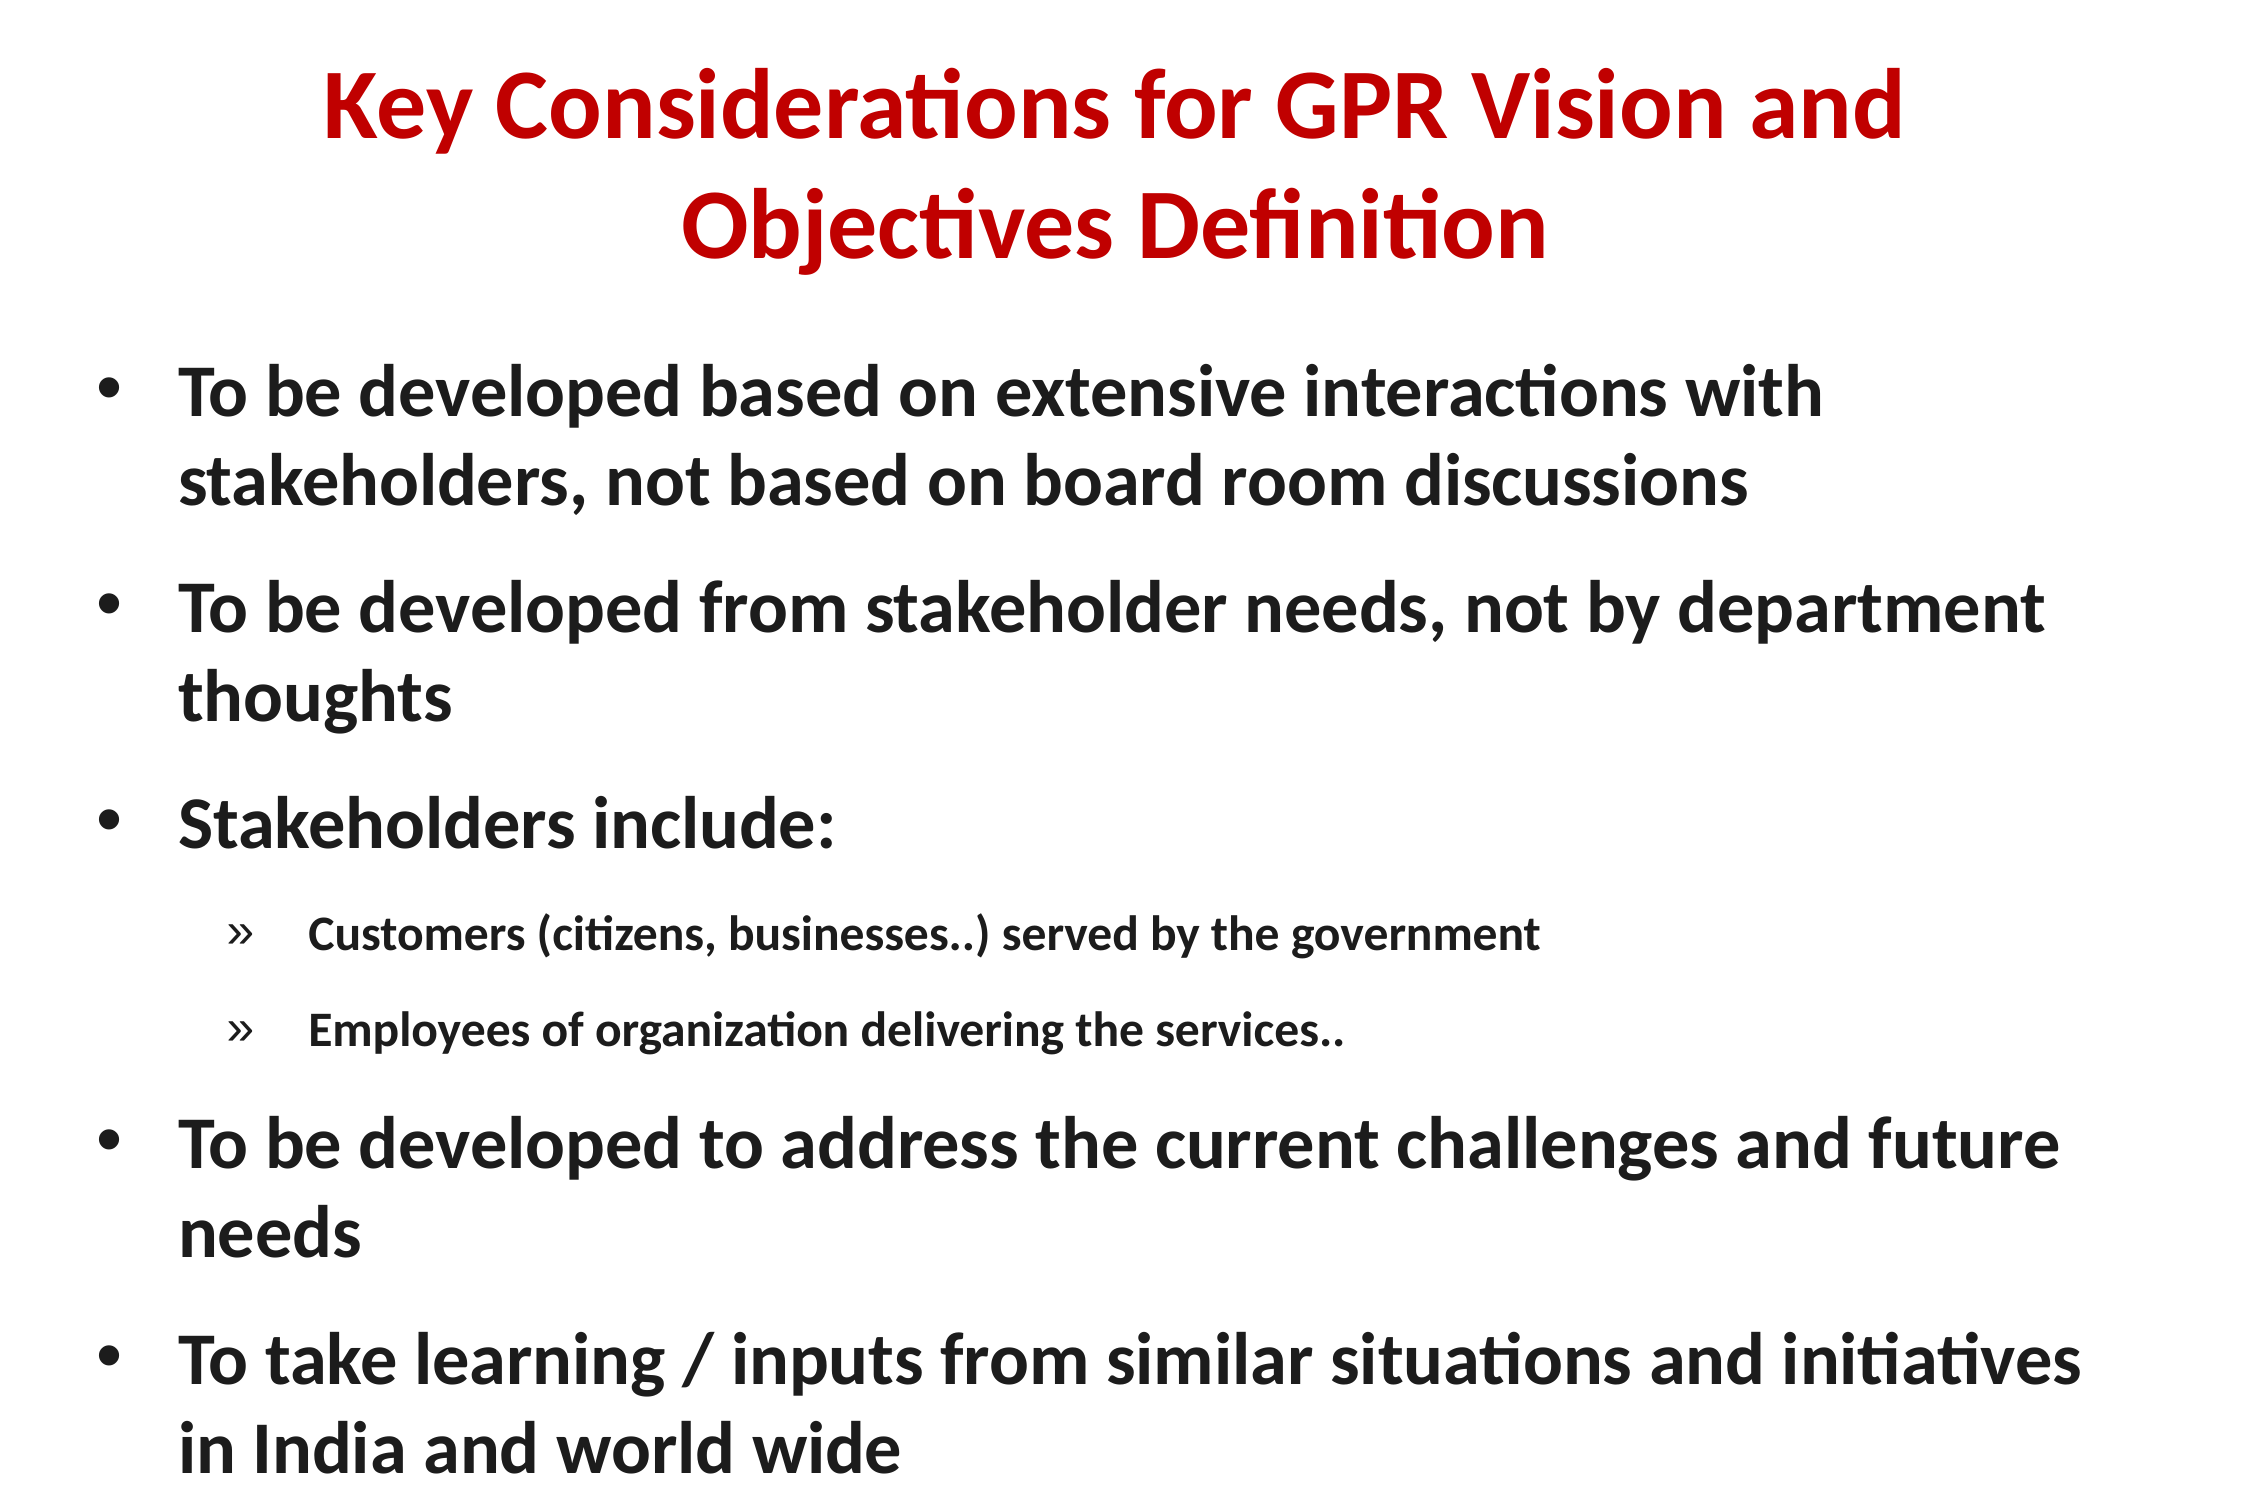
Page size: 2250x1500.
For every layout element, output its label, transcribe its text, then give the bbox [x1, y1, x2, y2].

title Key Considerations for GPR Vision and Objectives Definition [93, 50, 2138, 267]
list To be developed based on extensive interactions with stakeholders, not based on board room discussions To be developed from stakeholder needs, not by department thoughts Stakeholders include: Customers (citizens, businesses..) served by the government Employees of organization delivering the services.. To be developed to address the current challenges and future needs To take learning / inputs from similar situations and initiatives in India and world wide [75, 331, 2175, 1500]
